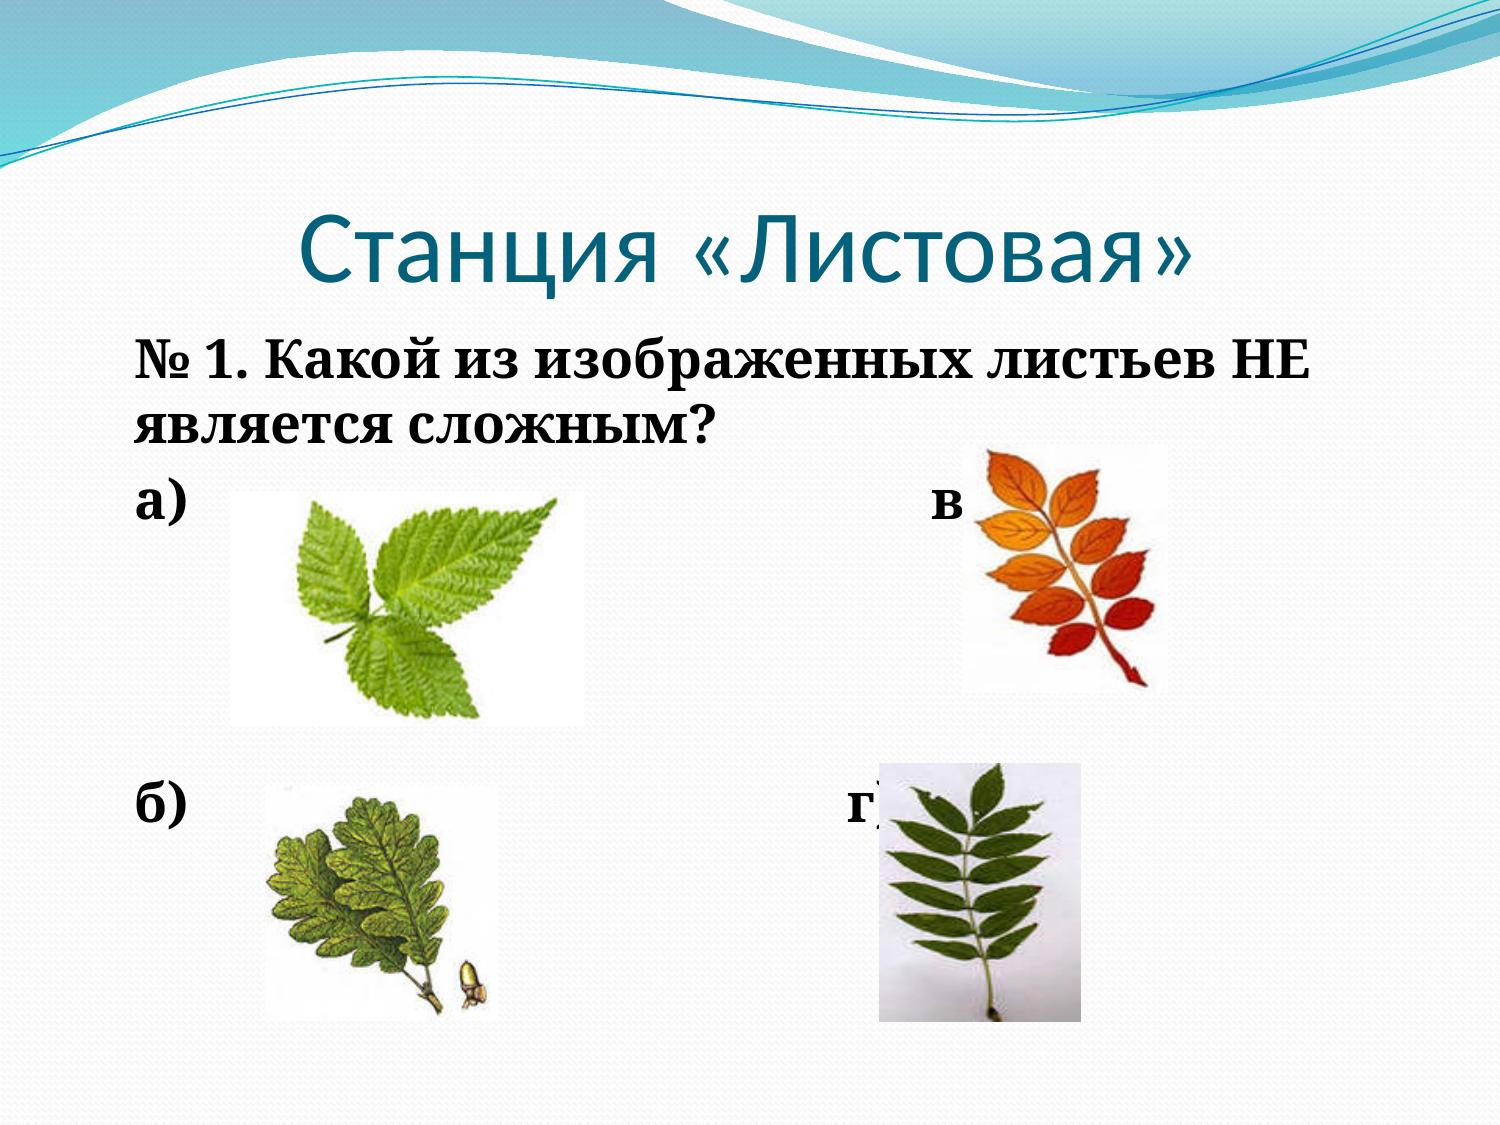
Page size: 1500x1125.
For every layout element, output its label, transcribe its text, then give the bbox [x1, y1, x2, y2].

picture [229, 491, 584, 727]
picture [962, 444, 1169, 693]
list № 1. Какой из изображенных листьев НЕ является сложным? а) в) б) г) [75, 317, 1425, 1038]
picture [879, 763, 1081, 1022]
title Станция «Листовая» [75, 115, 1425, 303]
picture [265, 786, 498, 1021]
